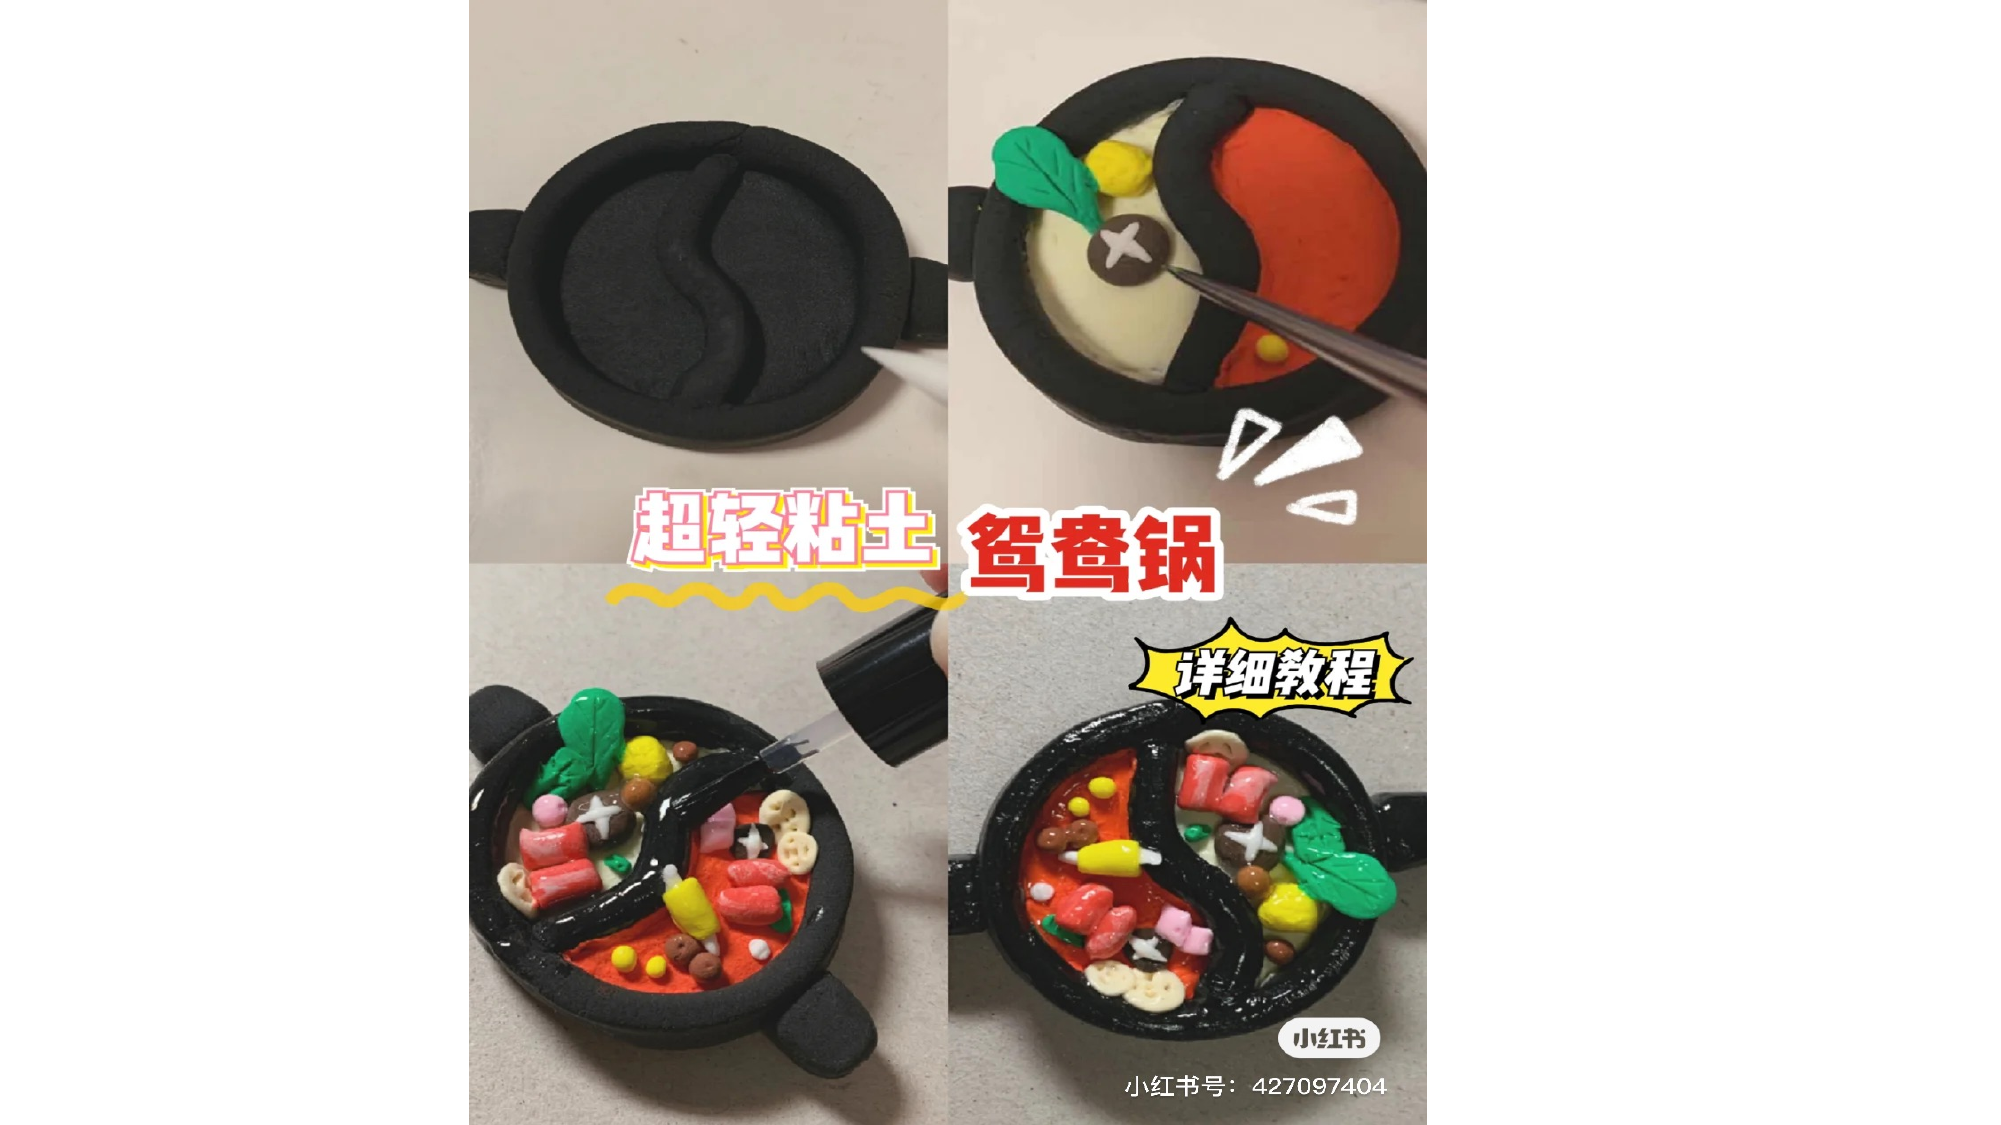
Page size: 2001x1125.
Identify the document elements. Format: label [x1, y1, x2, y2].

list [469, 0, 1427, 1125]
